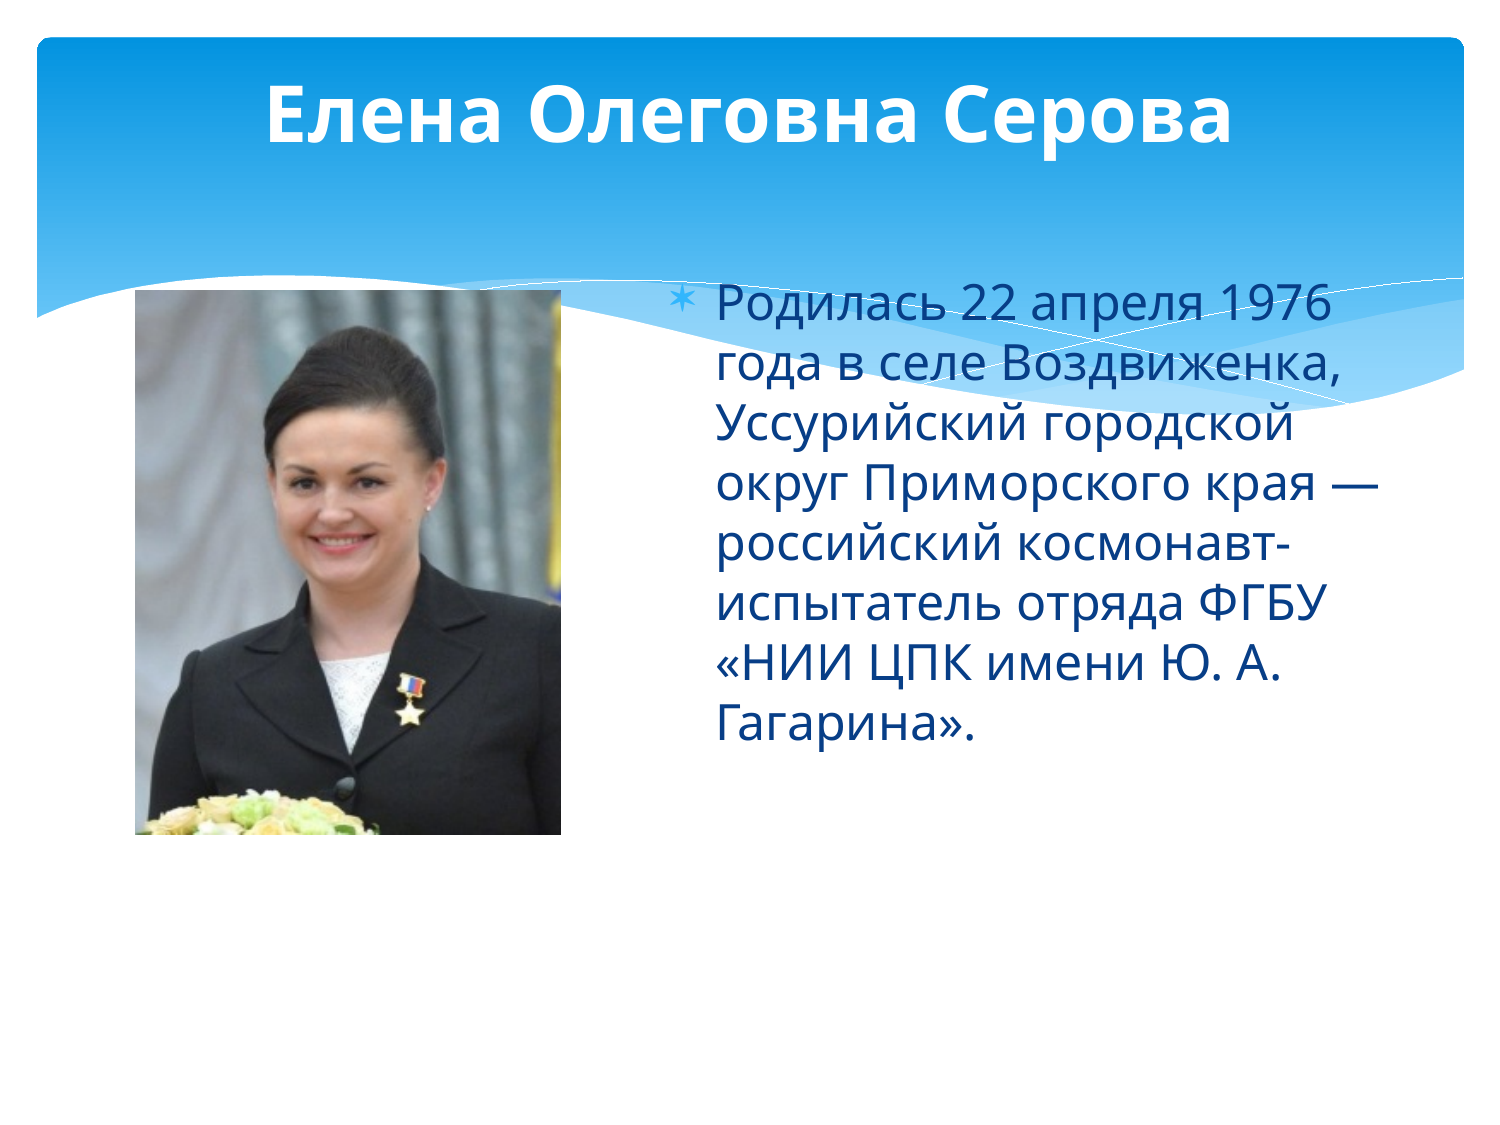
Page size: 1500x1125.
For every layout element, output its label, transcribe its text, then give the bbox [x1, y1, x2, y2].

list Родилась 22 апреля 1976 года в селе Воздвиженка, Уссурийский городской округ Приморского края — российский космонавт-испытатель отряда ФГБУ «НИИ ЦПК имени Ю. А. Гагарина». [655, 262, 1425, 1005]
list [135, 290, 562, 835]
title Елена Олеговна Серова [75, 55, 1425, 261]
